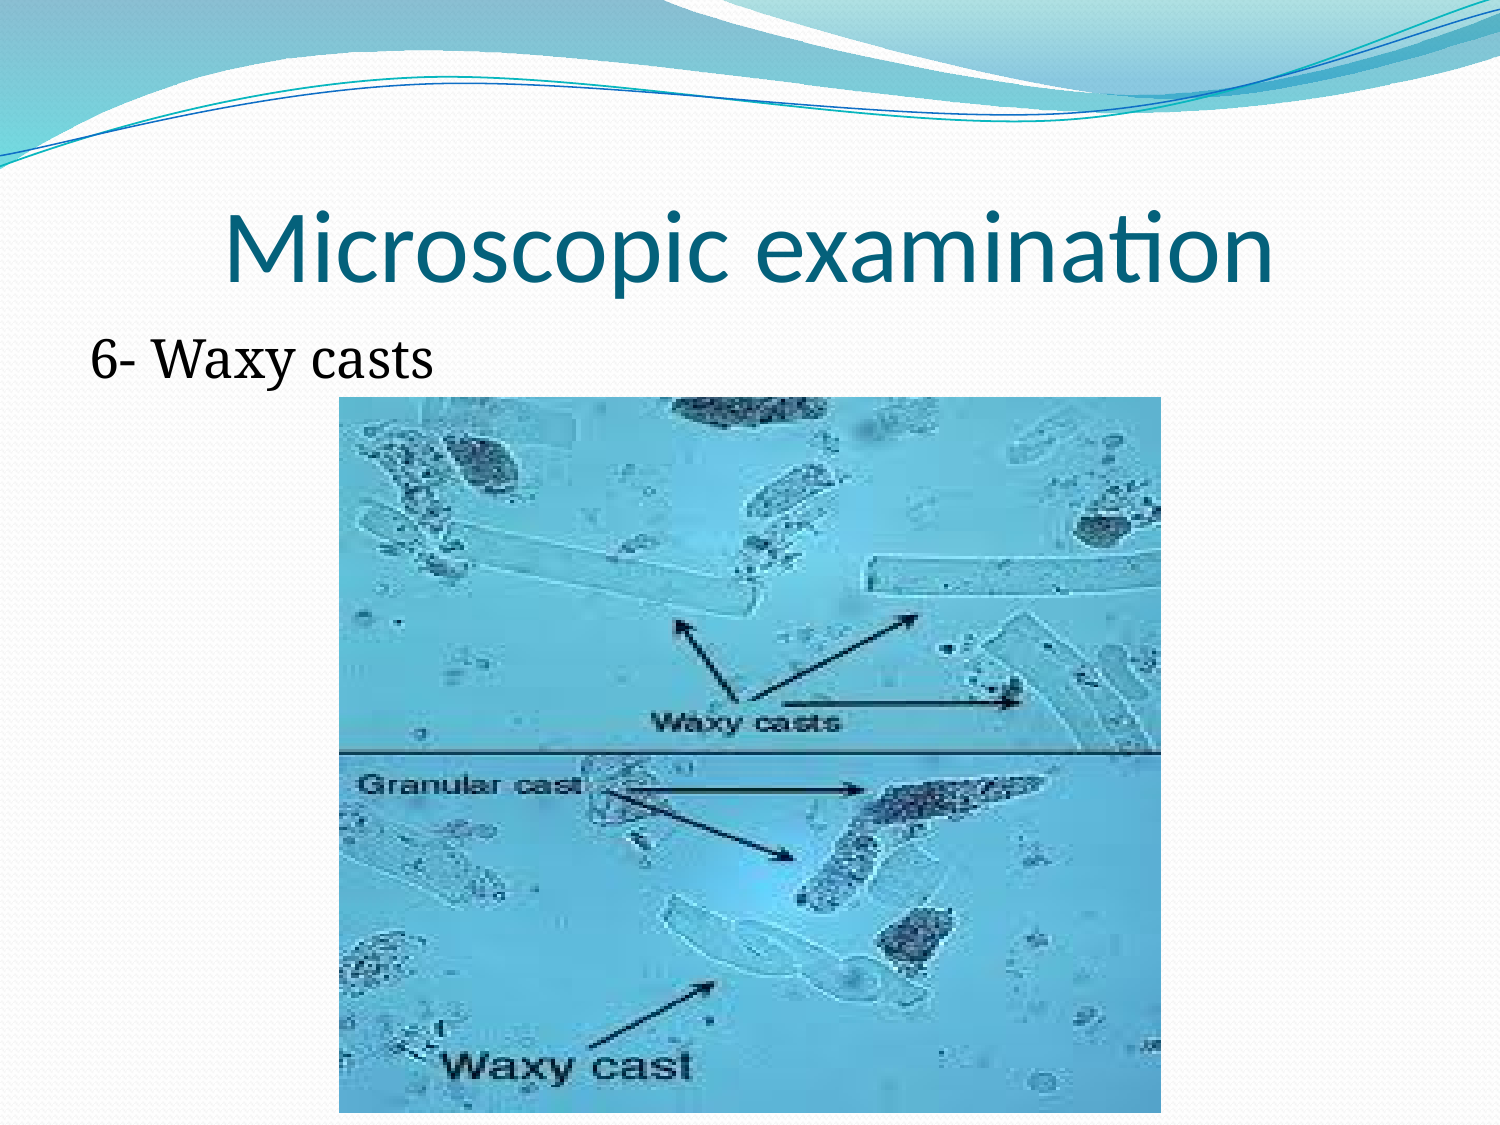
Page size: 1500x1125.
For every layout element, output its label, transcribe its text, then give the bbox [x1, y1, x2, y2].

picture [339, 396, 1161, 1113]
list 6- Waxy casts [75, 317, 1425, 1038]
title Microscopic examination [75, 115, 1425, 303]
